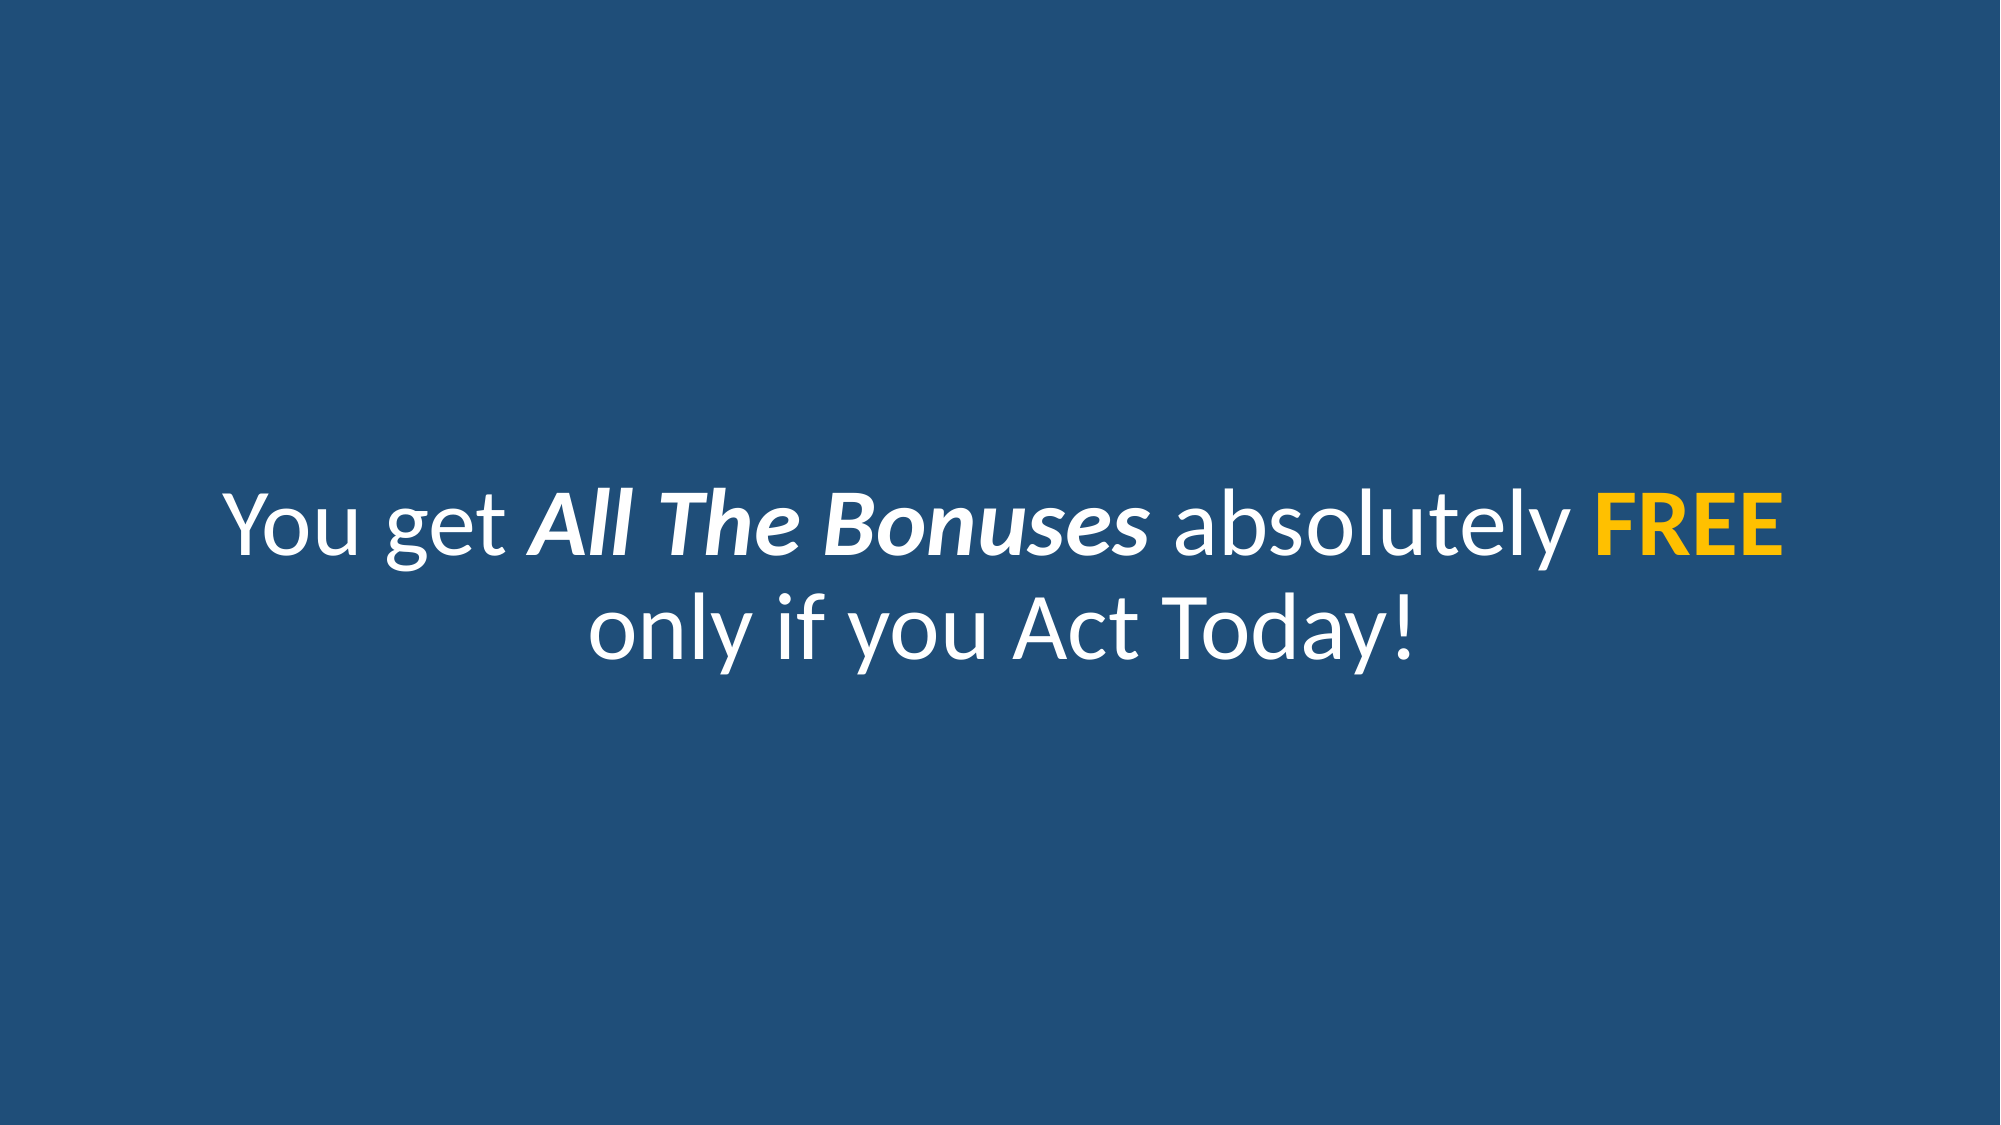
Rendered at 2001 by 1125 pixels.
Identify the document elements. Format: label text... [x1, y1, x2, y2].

list You get All The Bonuses absolutely FREE only if you Act Today! [141, 465, 1867, 1050]
